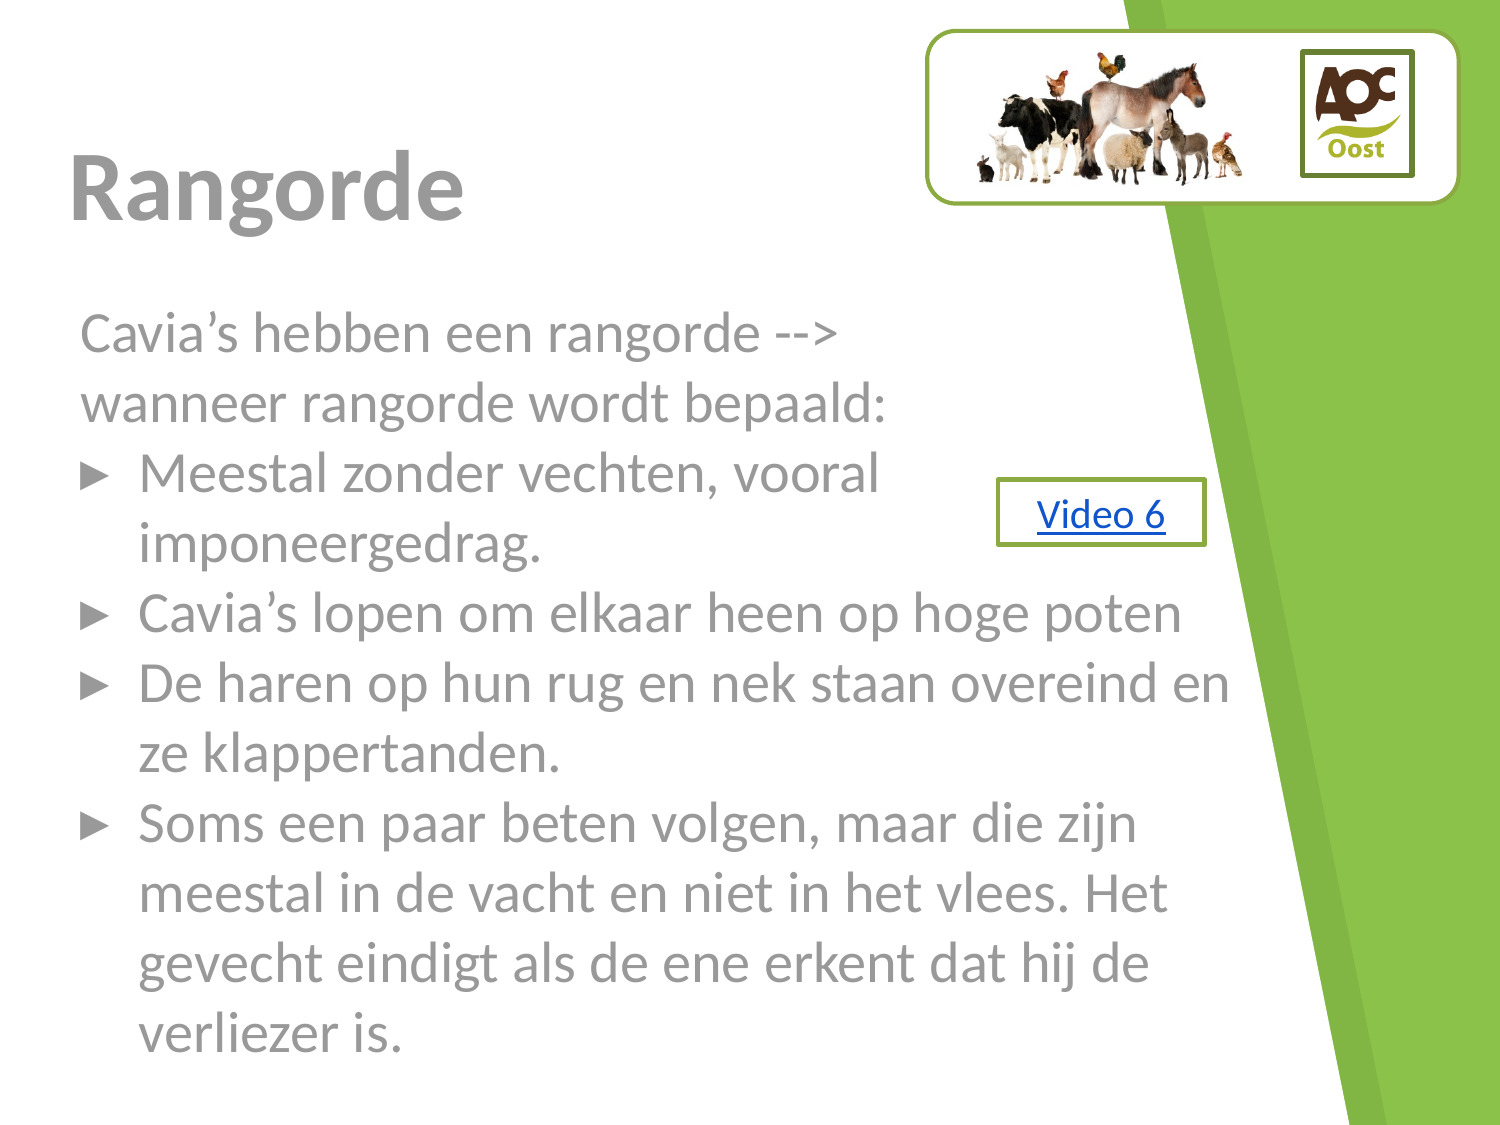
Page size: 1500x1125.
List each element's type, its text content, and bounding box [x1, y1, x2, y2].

text_box Video 6 [997, 479, 1205, 545]
title Rangorde [53, 149, 927, 256]
picture [1304, 54, 1410, 173]
picture [974, 42, 1260, 191]
text_box [925, 28, 1461, 206]
list Cavia’s hebben een rangorde --> wanneer rangorde wordt bepaald: Meestal zonder vechten, vooral imponeergedrag. Cavia’s lopen om elkaar heen op hoge poten De haren op hun rug en nek staan overeind en ze klappertanden. Soms een paar beten volgen, maar die zijn meestal in de vacht en niet in het vlees. Het gevecht eindigt als de ene erkent dat hij de verliezer is. [64, 278, 1270, 1071]
